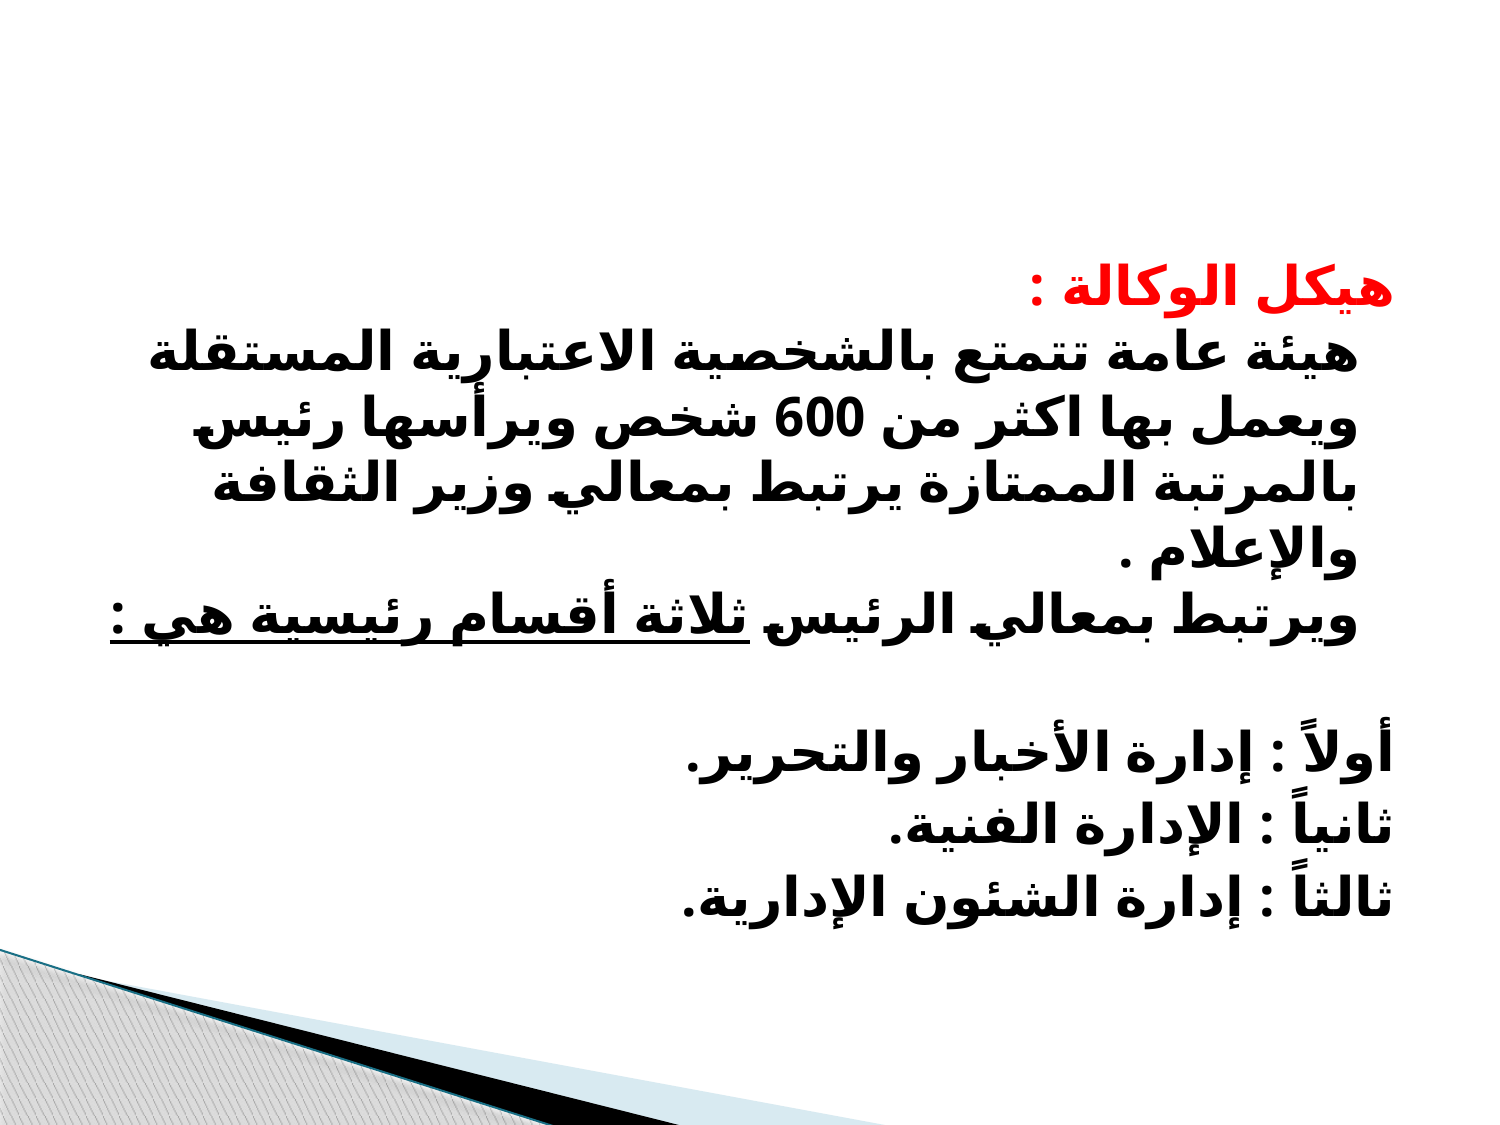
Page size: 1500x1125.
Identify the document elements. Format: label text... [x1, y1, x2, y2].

list هيكل الوكالة : هيئة عامة تتمتع بالشخصية الاعتبارية المستقلة ويعمل بها اكثر من 600 شخص ويرأسها رئيس بالمرتبة الممتازة يرتبط بمعالي وزير الثقافة والإعلام . ويرتبط بمعالي الرئيس ثلاثة أقسام رئيسية هي : أولاً : إدارة الأخبار والتحرير. ثانياً : الإدارة الفنية. ثالثاً : إدارة الشئون الإدارية. [75, 243, 1425, 986]
